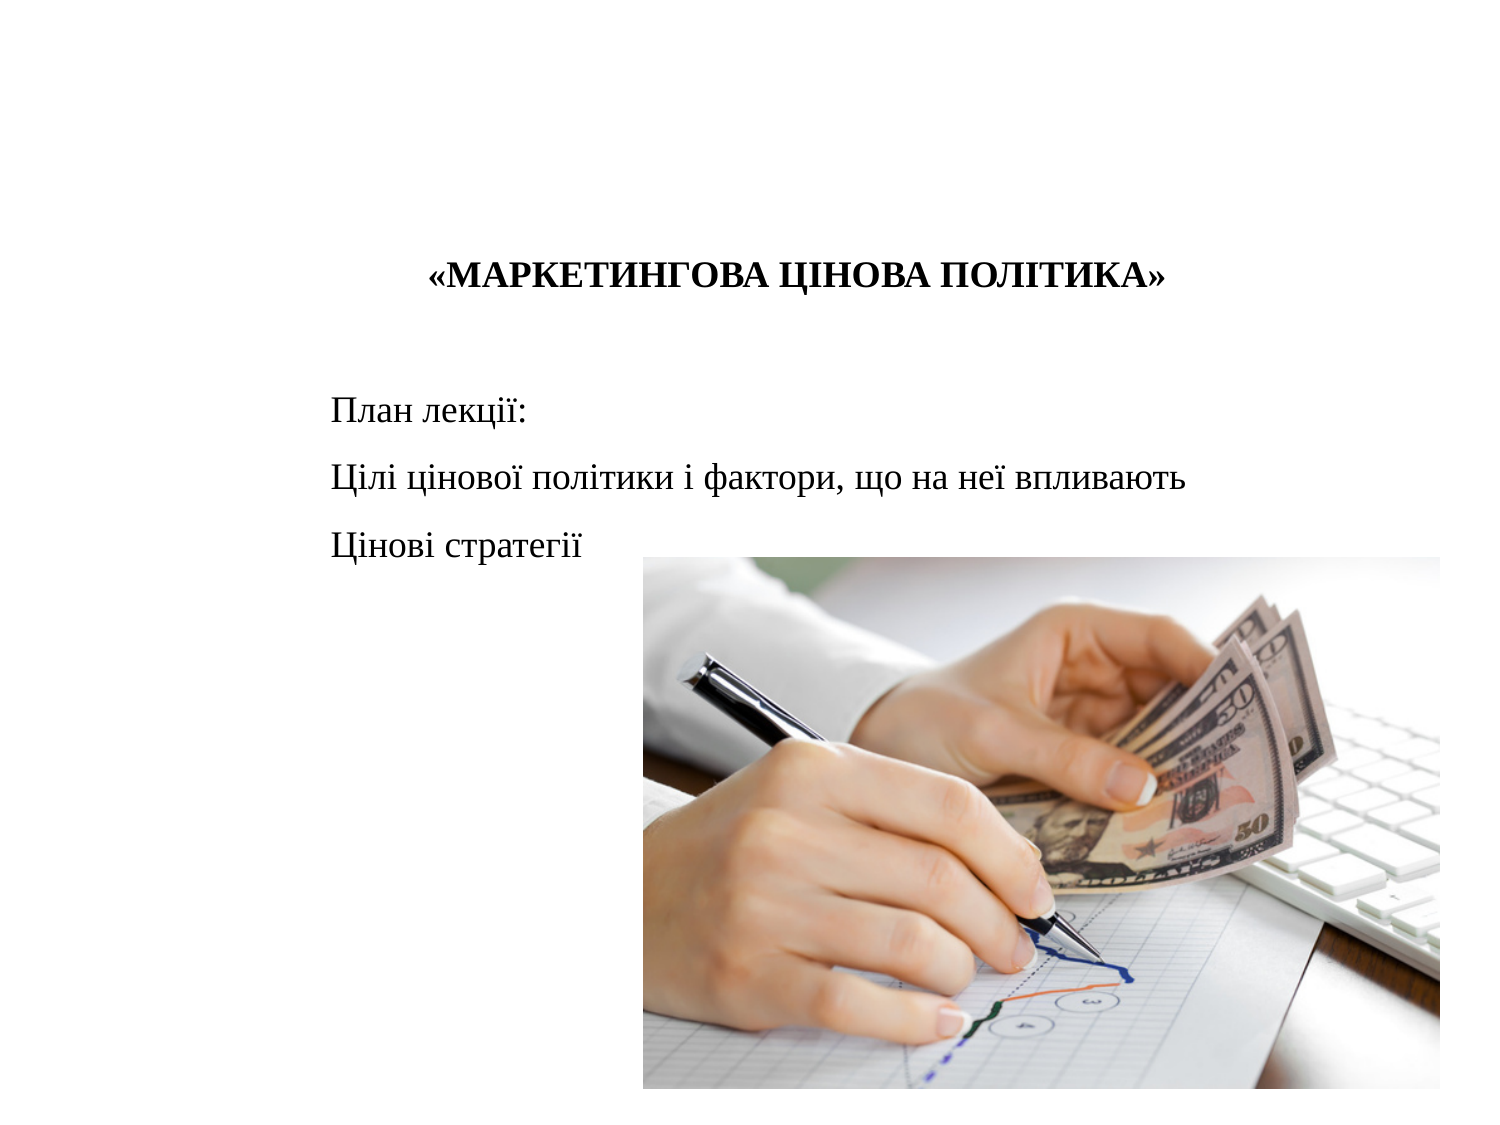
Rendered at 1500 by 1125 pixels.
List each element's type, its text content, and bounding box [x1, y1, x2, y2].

text_box «МАРКЕТИНГОВА ЦІНОВА ПОЛІТИКА» План лекції: Цілі цінової політики і фактори, що на неї впливають Цінові стратегії [242, 219, 1279, 640]
picture [643, 557, 1440, 1089]
